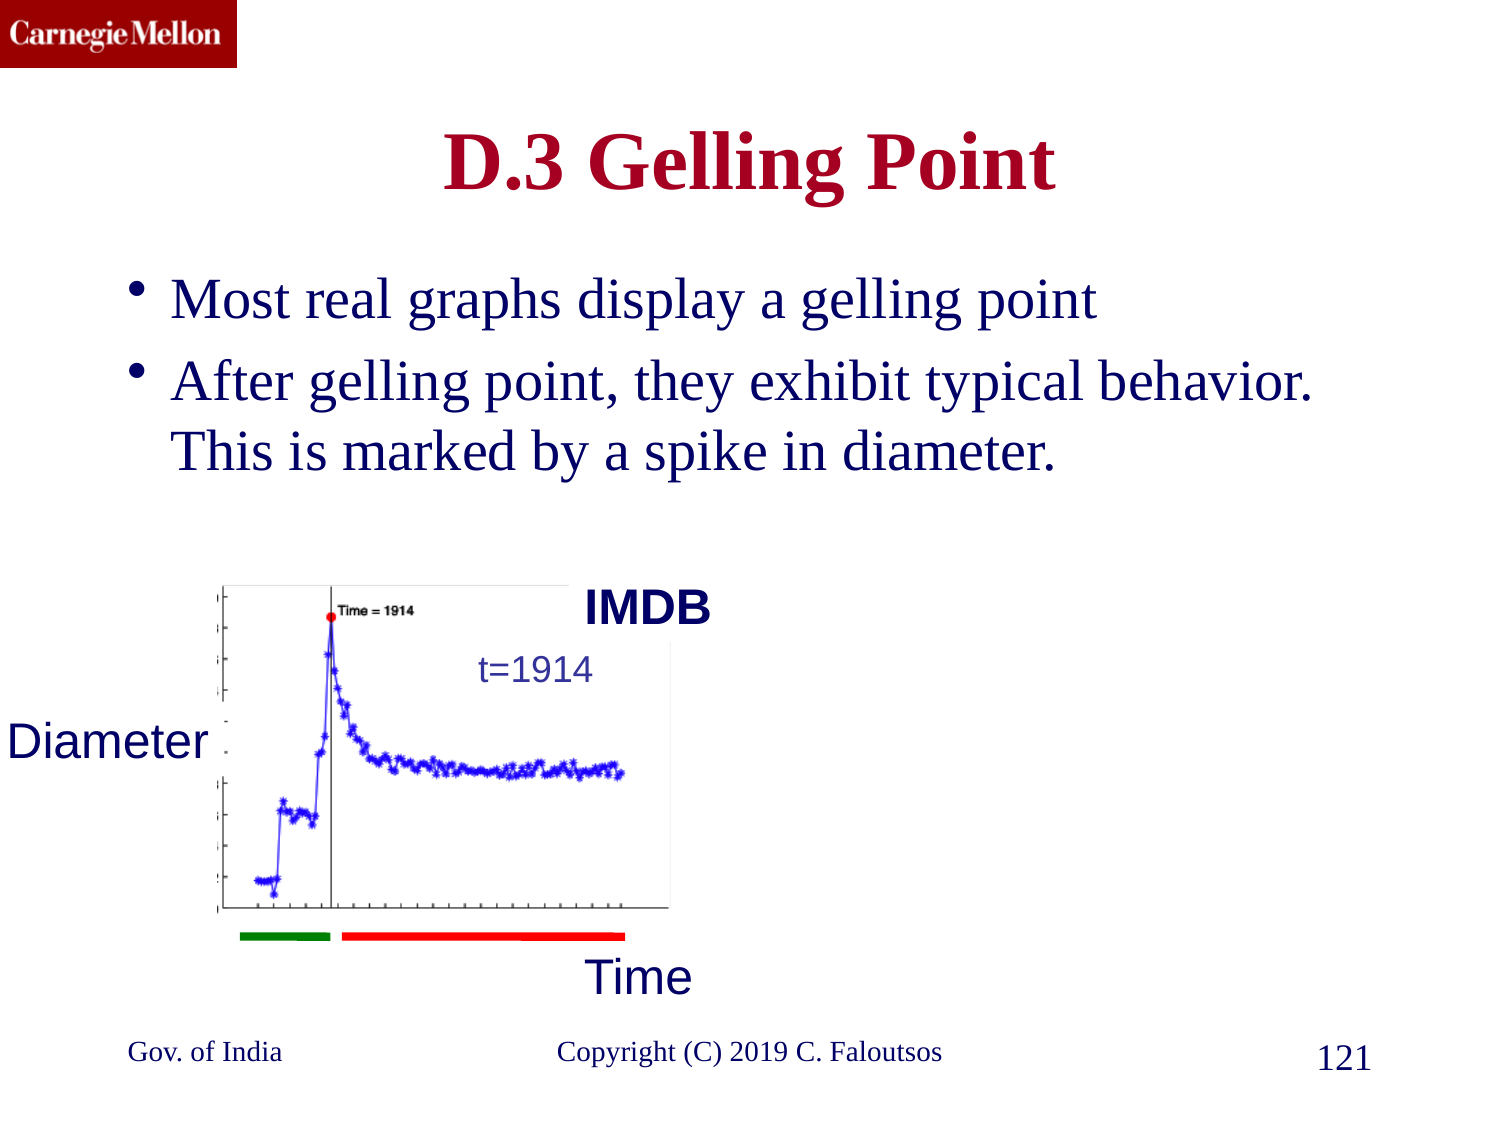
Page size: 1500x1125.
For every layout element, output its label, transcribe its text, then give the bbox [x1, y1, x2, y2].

picture [216, 573, 673, 917]
slide_number Gov. of India [112, 1024, 426, 1101]
text_box IMDB [569, 566, 728, 642]
footer Copyright (C) 2019 C. Faloutsos [512, 1024, 988, 1101]
list Most real graphs display a gelling point After gelling point, they exhibit typical behavior. This is marked by a spike in diameter. [112, 260, 1388, 859]
title D.3 Gelling Point [112, 99, 1388, 213]
picture [0, 0, 237, 68]
text_box Time [568, 936, 709, 1012]
slide_number 121 [1074, 1024, 1388, 1101]
text_box Diameter [0, 701, 211, 777]
